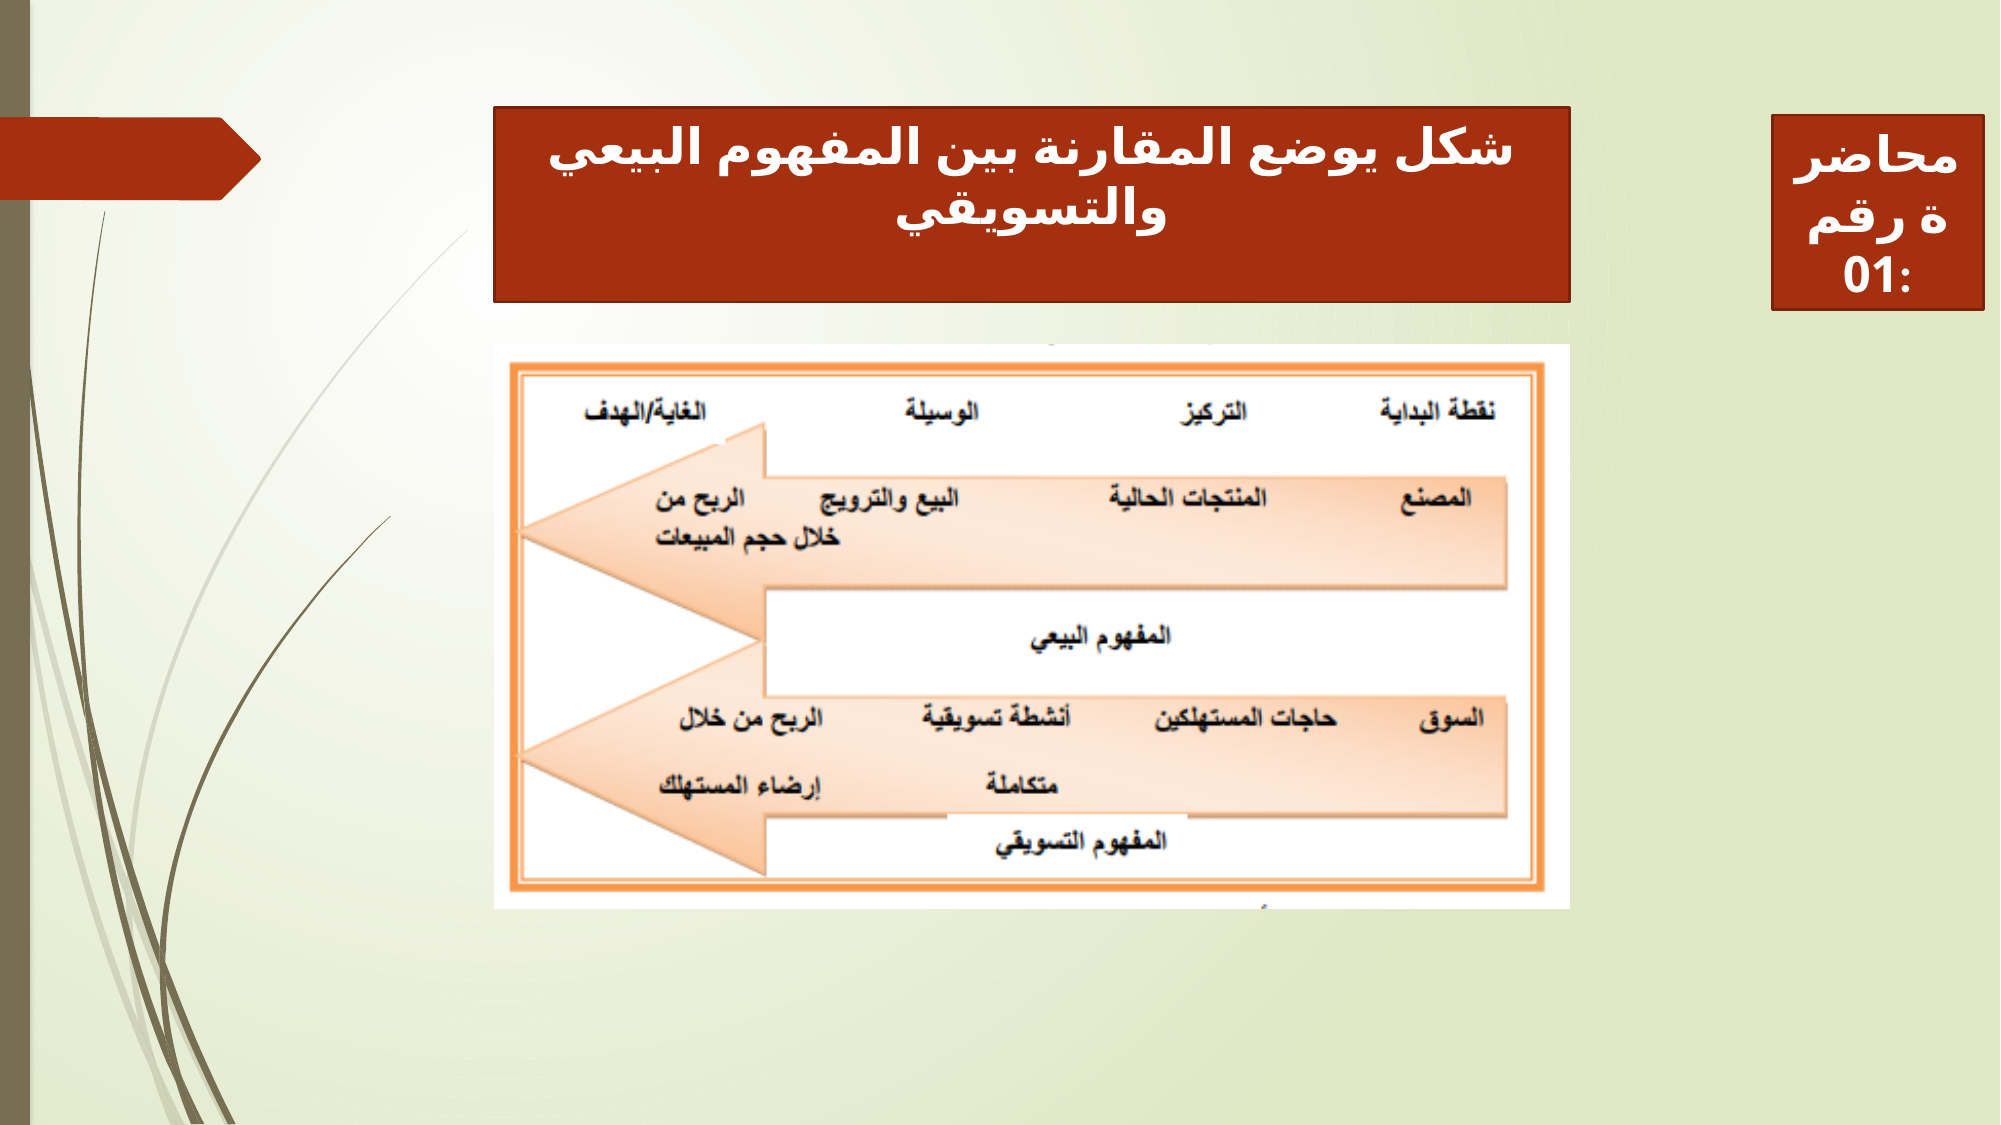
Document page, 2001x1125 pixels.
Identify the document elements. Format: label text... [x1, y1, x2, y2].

text_box محاضرة رقم 01: [1771, 114, 1985, 311]
text_box شكل يوضع المقارنة بين المفهوم البيعي والتسويقي [493, 106, 1571, 303]
picture [494, 344, 1570, 910]
